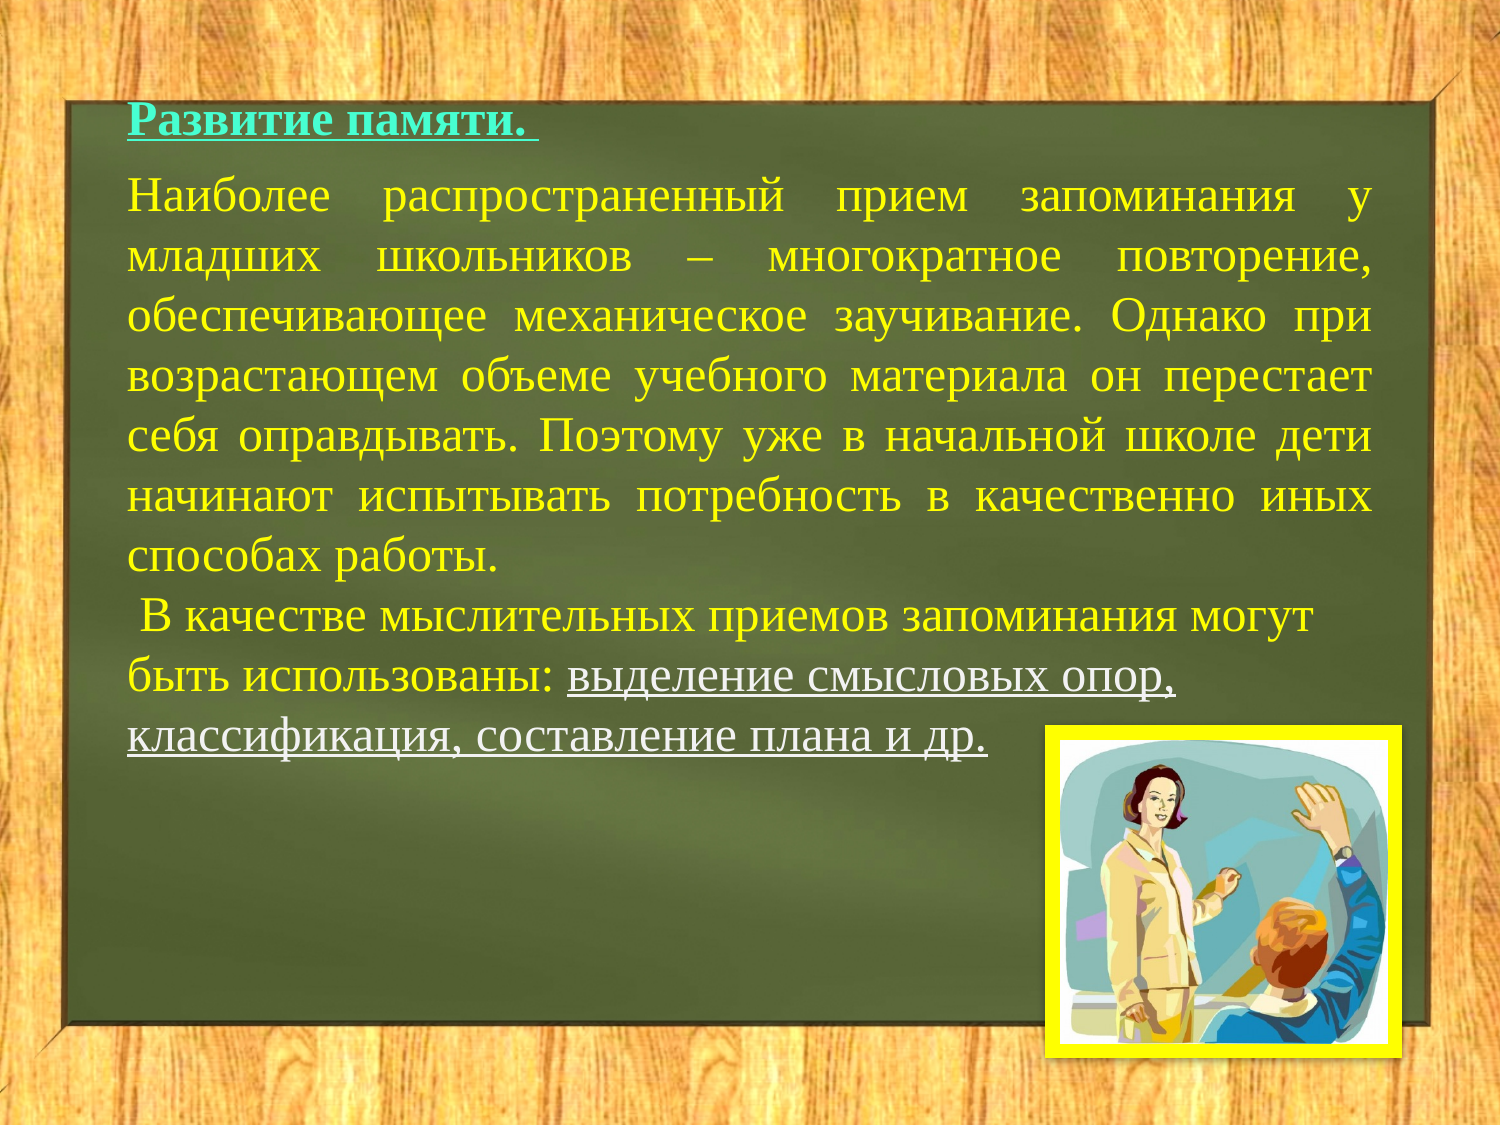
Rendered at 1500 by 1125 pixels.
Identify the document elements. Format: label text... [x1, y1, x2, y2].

text_box Наиболее распространенный прием запоминания у младших школьников – многократное повторение, обеспечивающее механическое заучивание. Однако при возрастающем объеме учебного материала он перестает себя оправдывать. Поэтому уже в начальной школе дети начинают испытывать потребность в качественно иных способах работы. В качестве мыслительных приемов запоминания могут быть использованы: выделение смысловых опор, классификация, составление плана и др. [112, 153, 1388, 769]
picture [0, 0, 1500, 1125]
text_box Развитие памяти. [112, 78, 962, 153]
